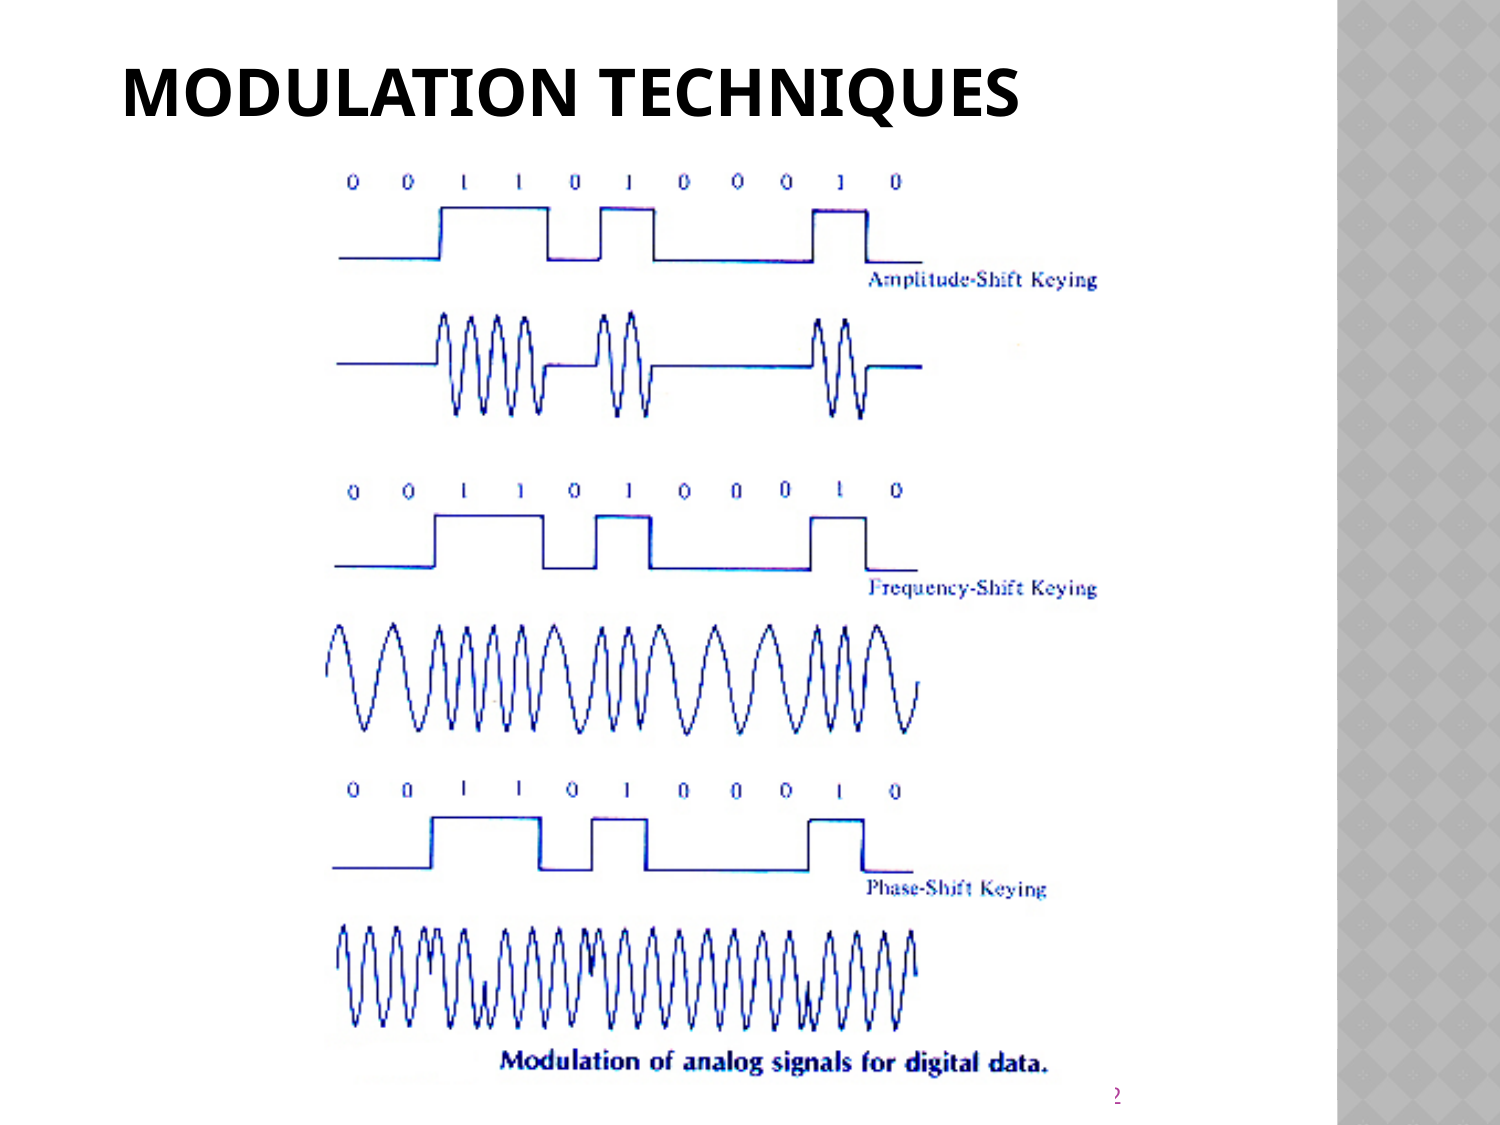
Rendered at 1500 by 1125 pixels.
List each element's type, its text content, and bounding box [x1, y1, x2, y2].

title Modulation techniques [112, 50, 1317, 130]
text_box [324, 145, 1115, 1125]
